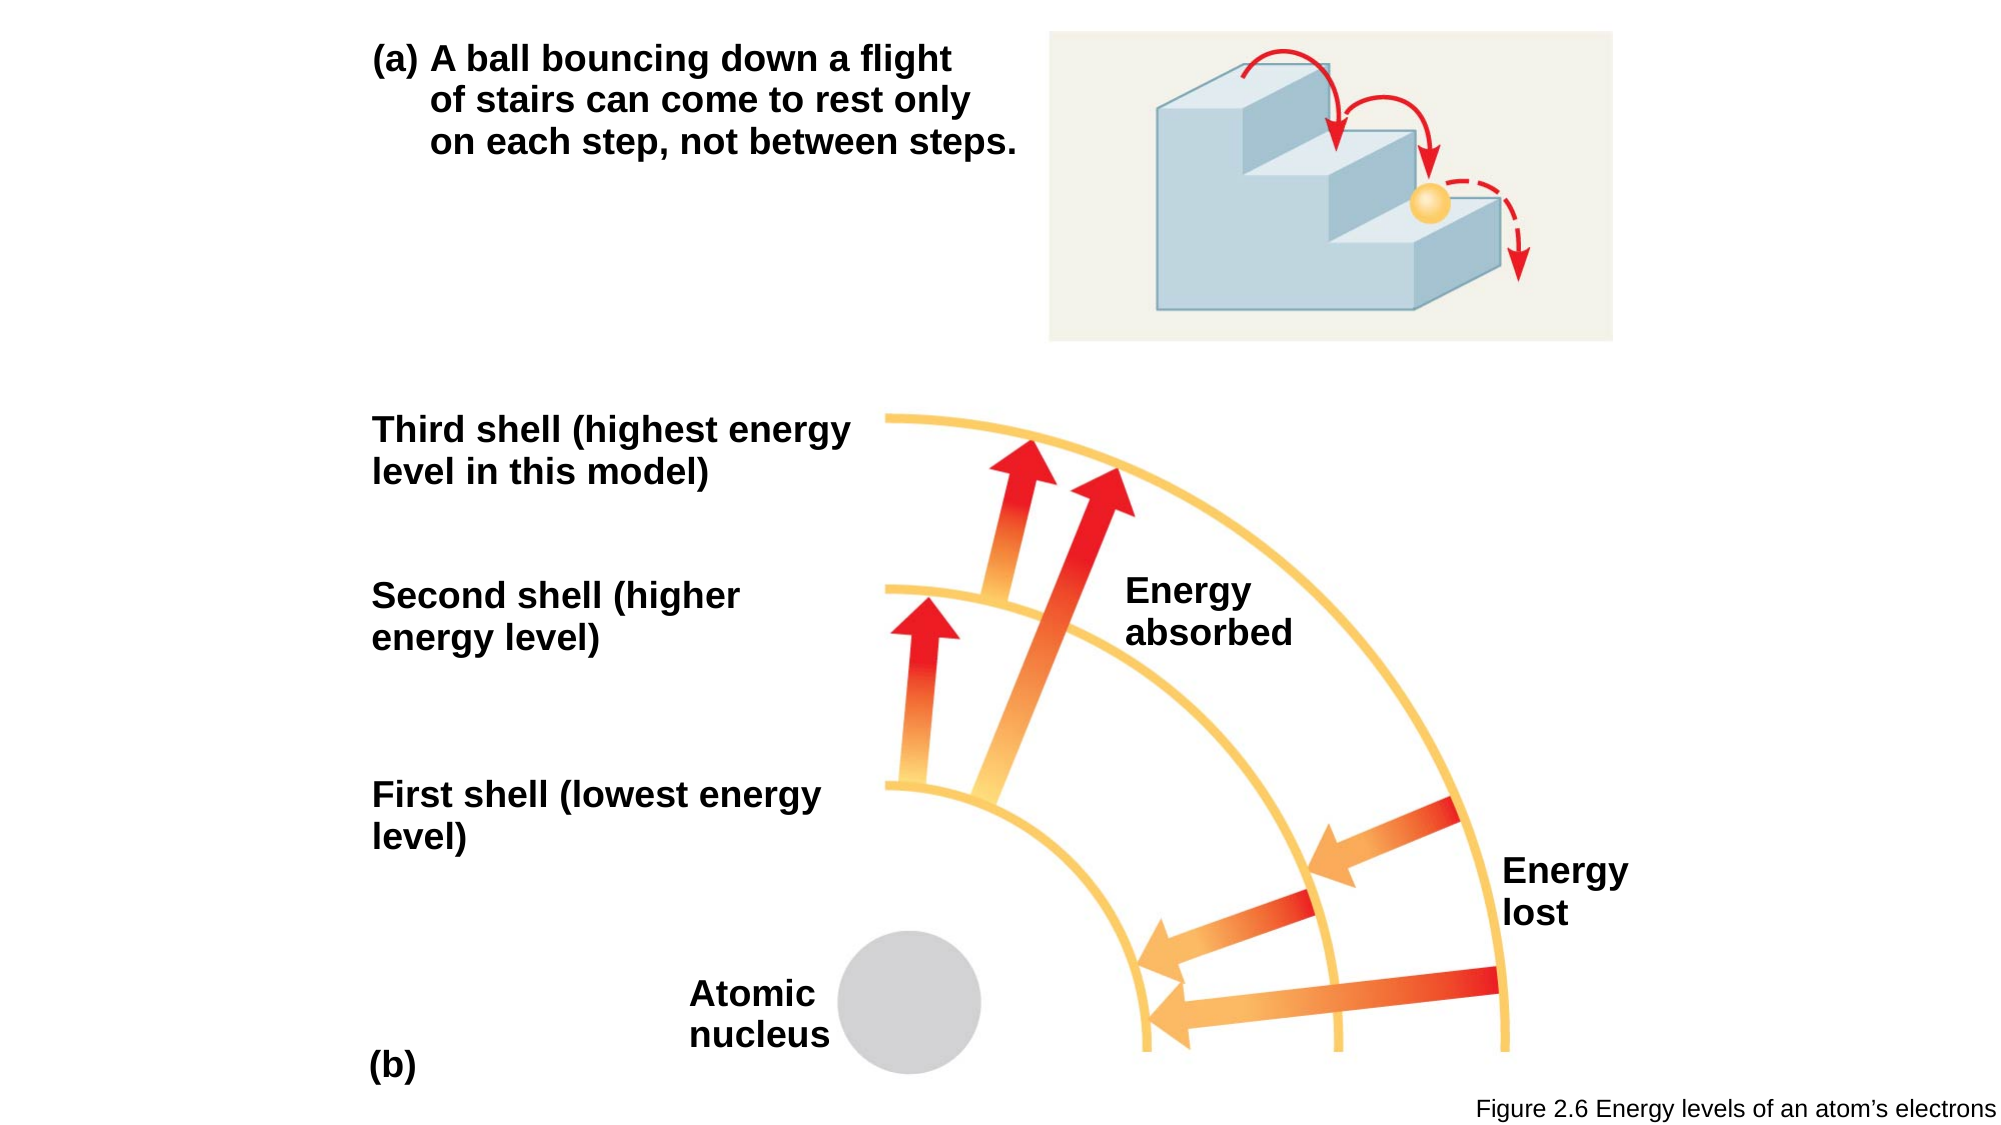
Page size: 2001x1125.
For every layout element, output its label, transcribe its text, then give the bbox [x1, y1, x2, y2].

text_box (b) [369, 1079, 418, 1085]
text_box Figure 2.6 Energy levels of an atom’s electrons [1461, 1085, 2000, 1125]
picture [364, 23, 1636, 1079]
